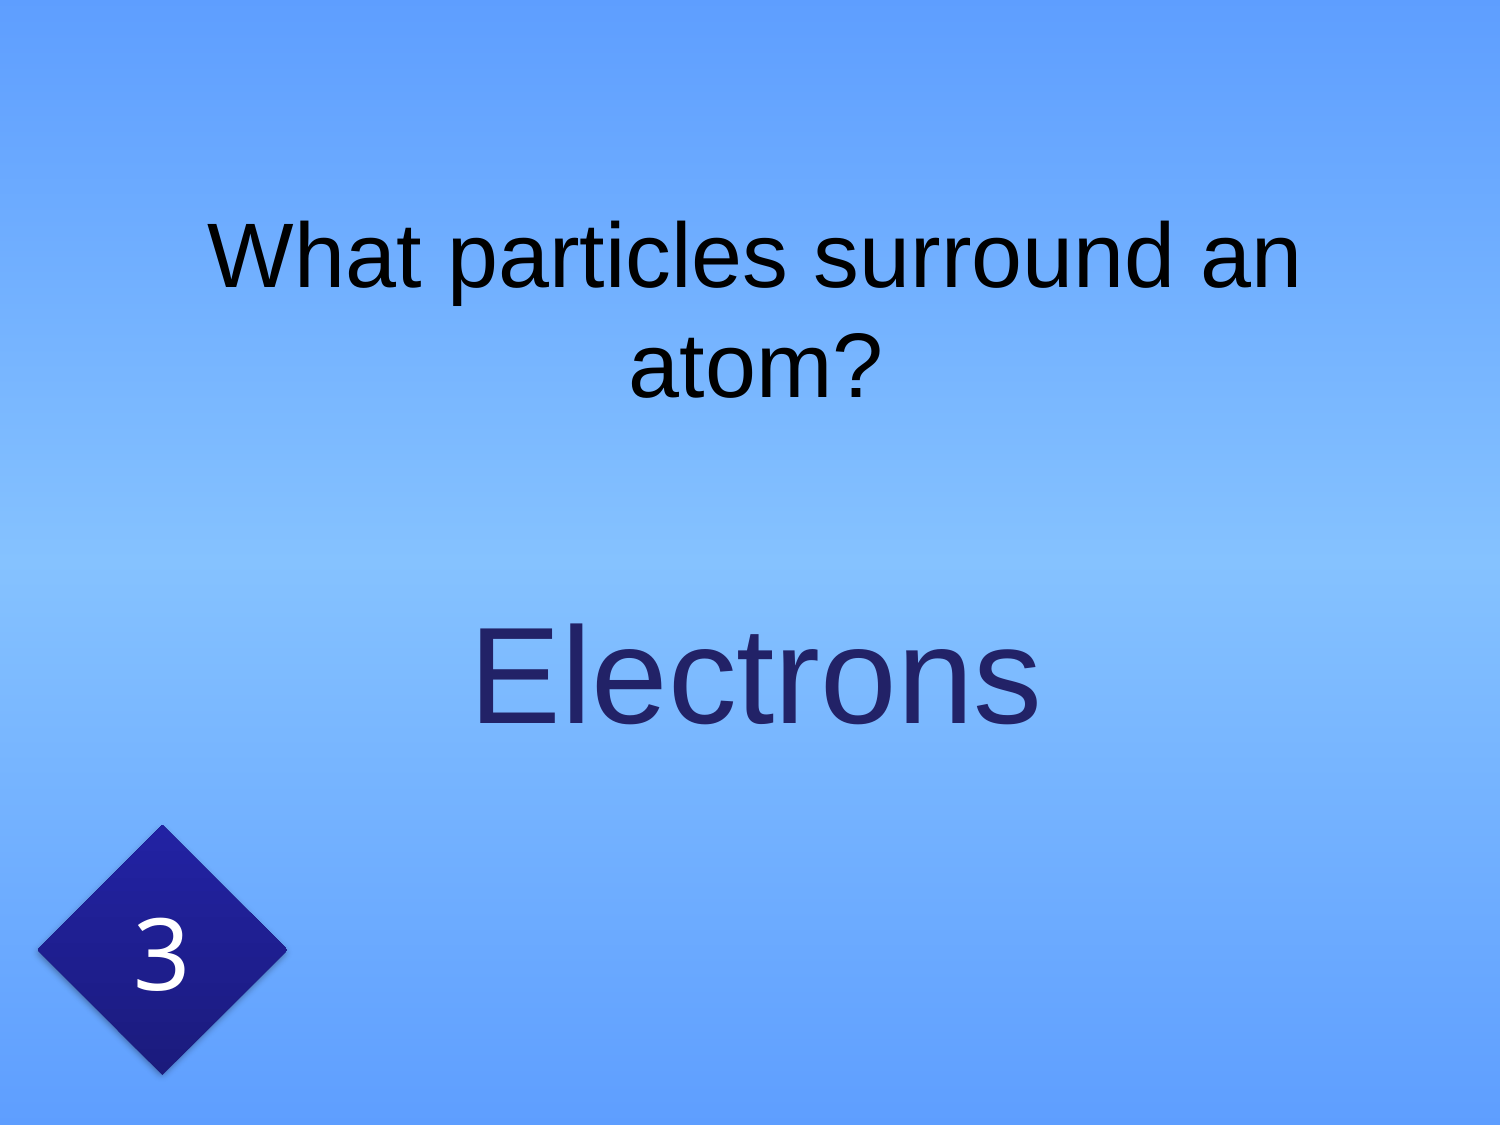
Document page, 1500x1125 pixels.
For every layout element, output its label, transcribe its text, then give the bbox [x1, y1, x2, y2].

text_box Electrons [112, 500, 1400, 838]
text_box 3 [37, 838, 288, 1075]
title What particles surround an atom? [112, 137, 1401, 476]
